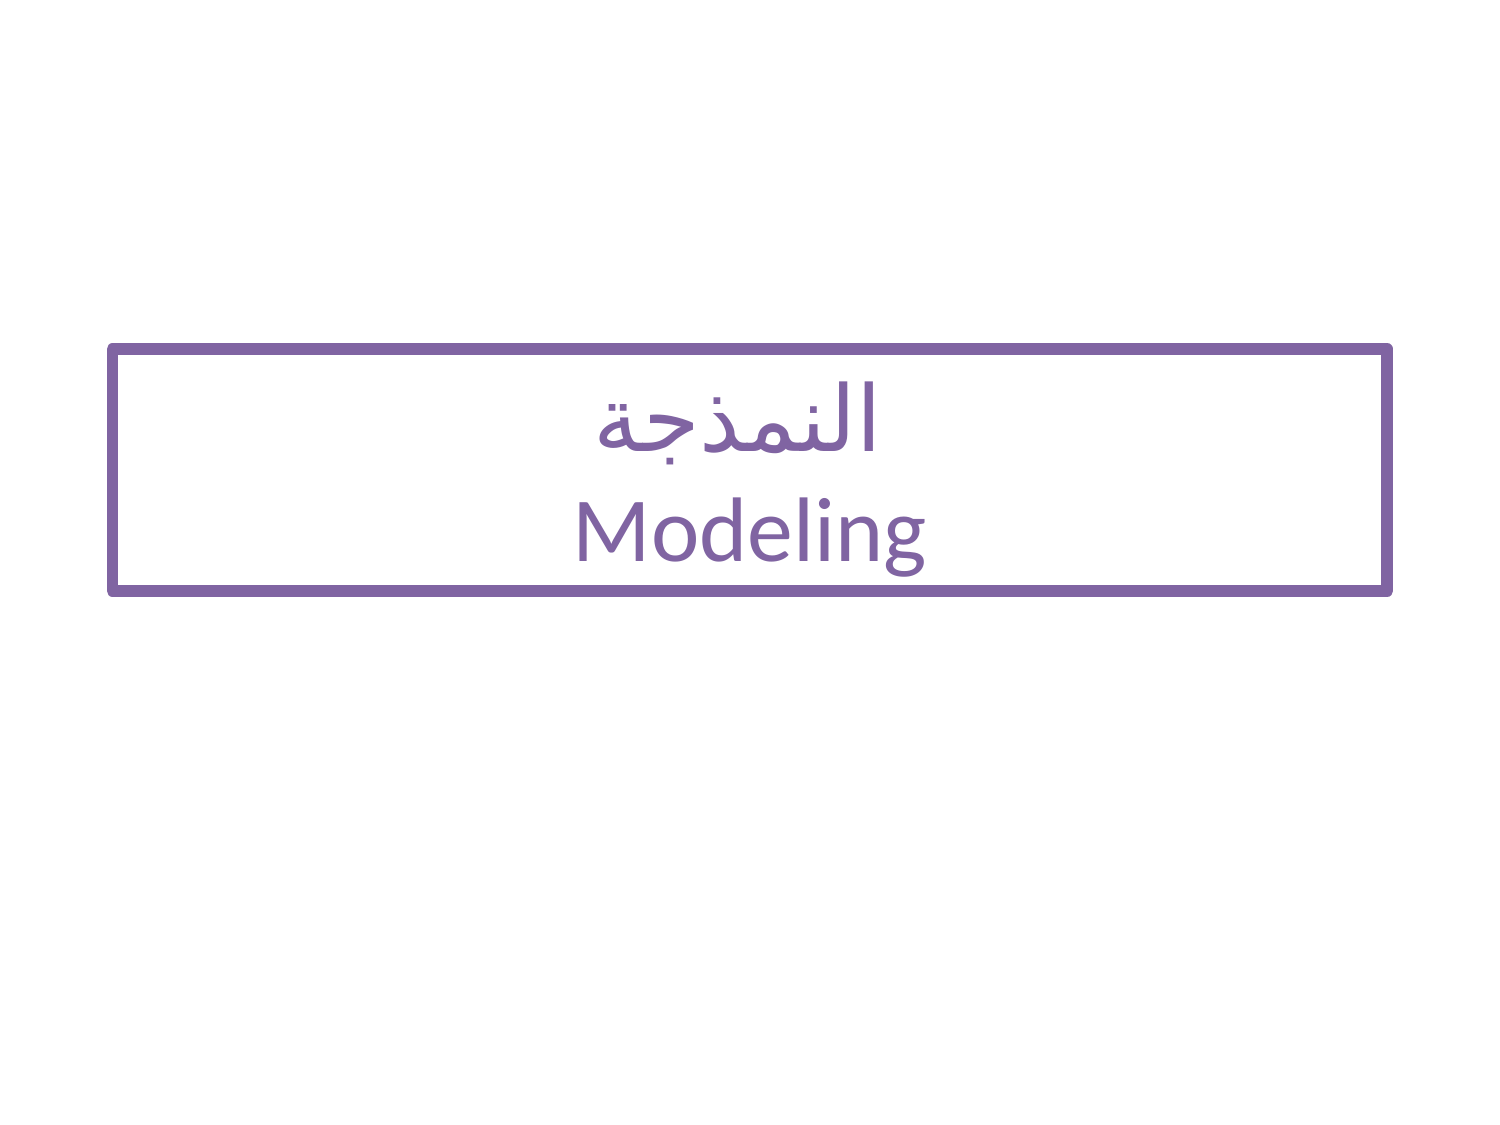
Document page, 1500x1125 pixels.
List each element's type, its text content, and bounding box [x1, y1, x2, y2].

title النمذجة Modeling [112, 349, 1388, 591]
